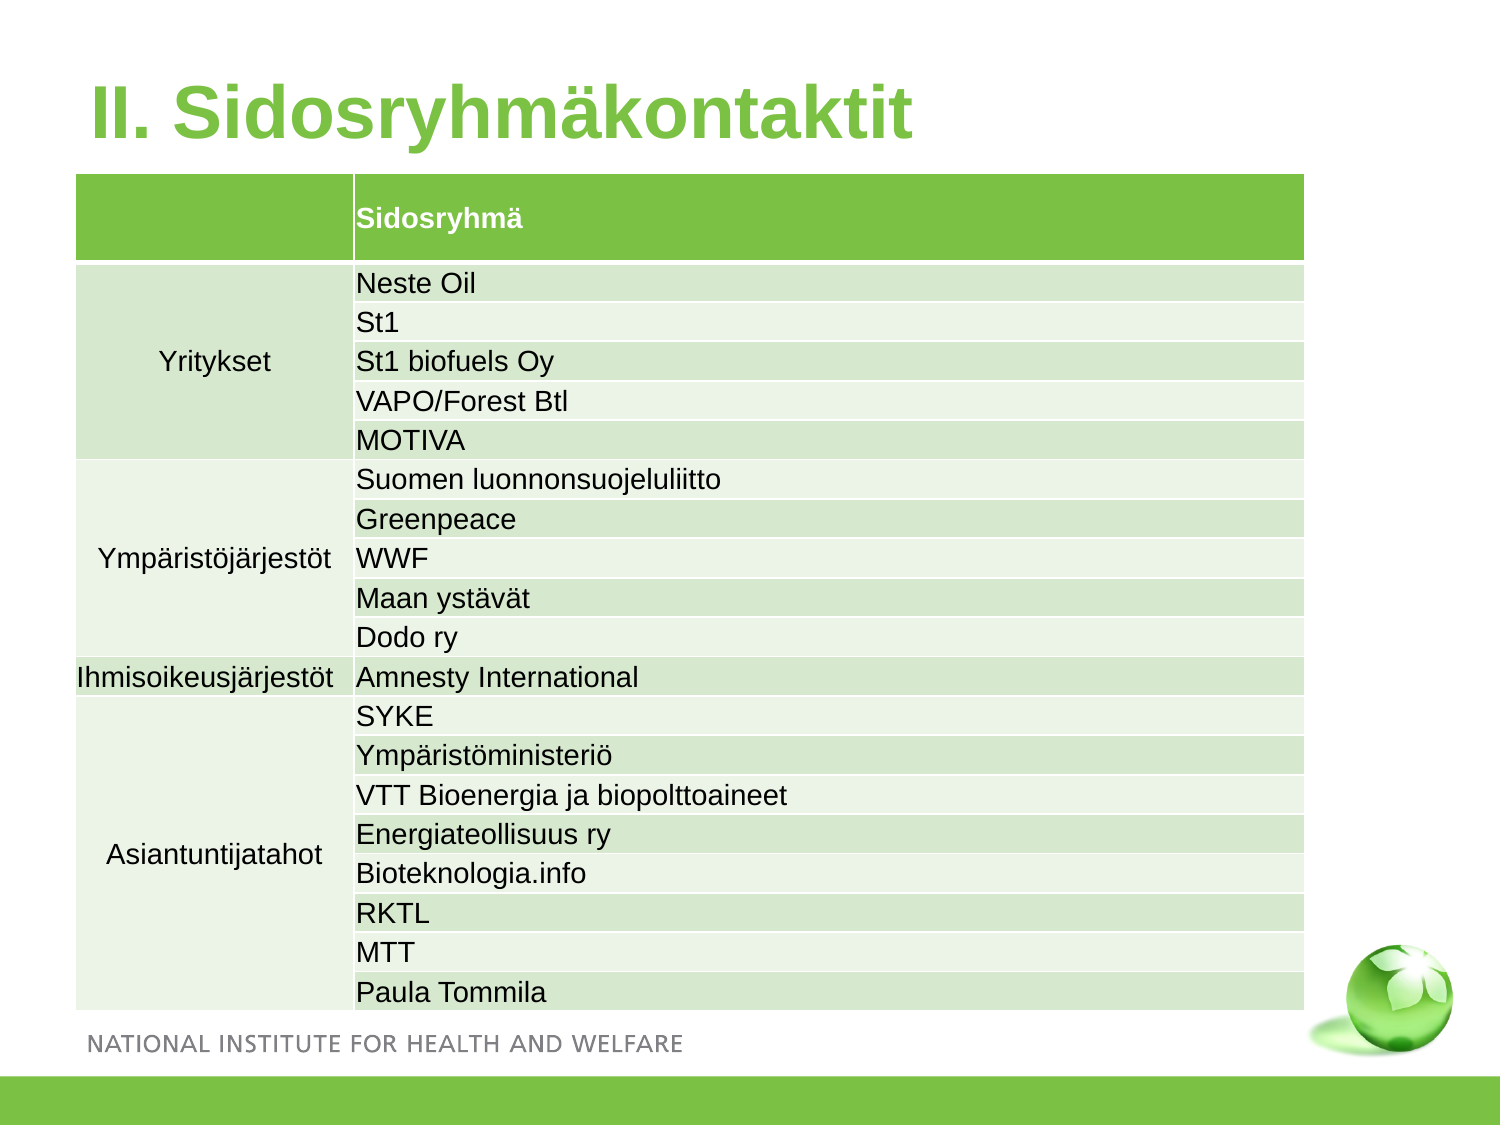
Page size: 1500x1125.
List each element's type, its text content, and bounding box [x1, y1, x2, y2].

table_cell MTT [355, 933, 1304, 971]
table_cell Amnesty International [355, 657, 1304, 695]
table_cell Suomen luonnonsuojeluliitto [355, 460, 1304, 498]
table_cell Yritykset [76, 265, 353, 459]
table_cell St1 [355, 303, 1304, 340]
table_cell VAPO/Forest Btl [355, 382, 1304, 419]
table_header [76, 174, 353, 260]
table_cell Maan ystävät [355, 579, 1304, 616]
table_cell Ympäristöministeriö [355, 736, 1304, 774]
table_cell Dodo ry [355, 618, 1304, 656]
table_cell MOTIVA [355, 421, 1304, 459]
table_cell Paula Tommila [355, 972, 1304, 1010]
picture [1294, 928, 1471, 1071]
table_cell Bioteknologia.info [355, 854, 1304, 892]
table_cell Greenpeace [355, 500, 1304, 537]
table_cell St1 biofuels Oy [355, 342, 1304, 380]
table_cell WWF [355, 539, 1304, 577]
table_cell Neste Oil [355, 265, 1304, 301]
table_cell Ihmisoikeusjärjestöt [76, 657, 353, 695]
table_cell VTT Bioenergia ja biopolttoaineet [355, 776, 1304, 813]
table_cell Energiateollisuus ry [355, 815, 1304, 853]
table_header Sidosryhmä [355, 174, 1304, 260]
table_cell RKTL [355, 894, 1304, 931]
title II. Sidosryhmäkontaktit [74, 44, 1426, 162]
table_cell Ympäristöjärjestöt [76, 460, 353, 656]
table_cell Asiantuntijatahot [76, 697, 353, 1010]
table_cell SYKE [355, 697, 1304, 734]
